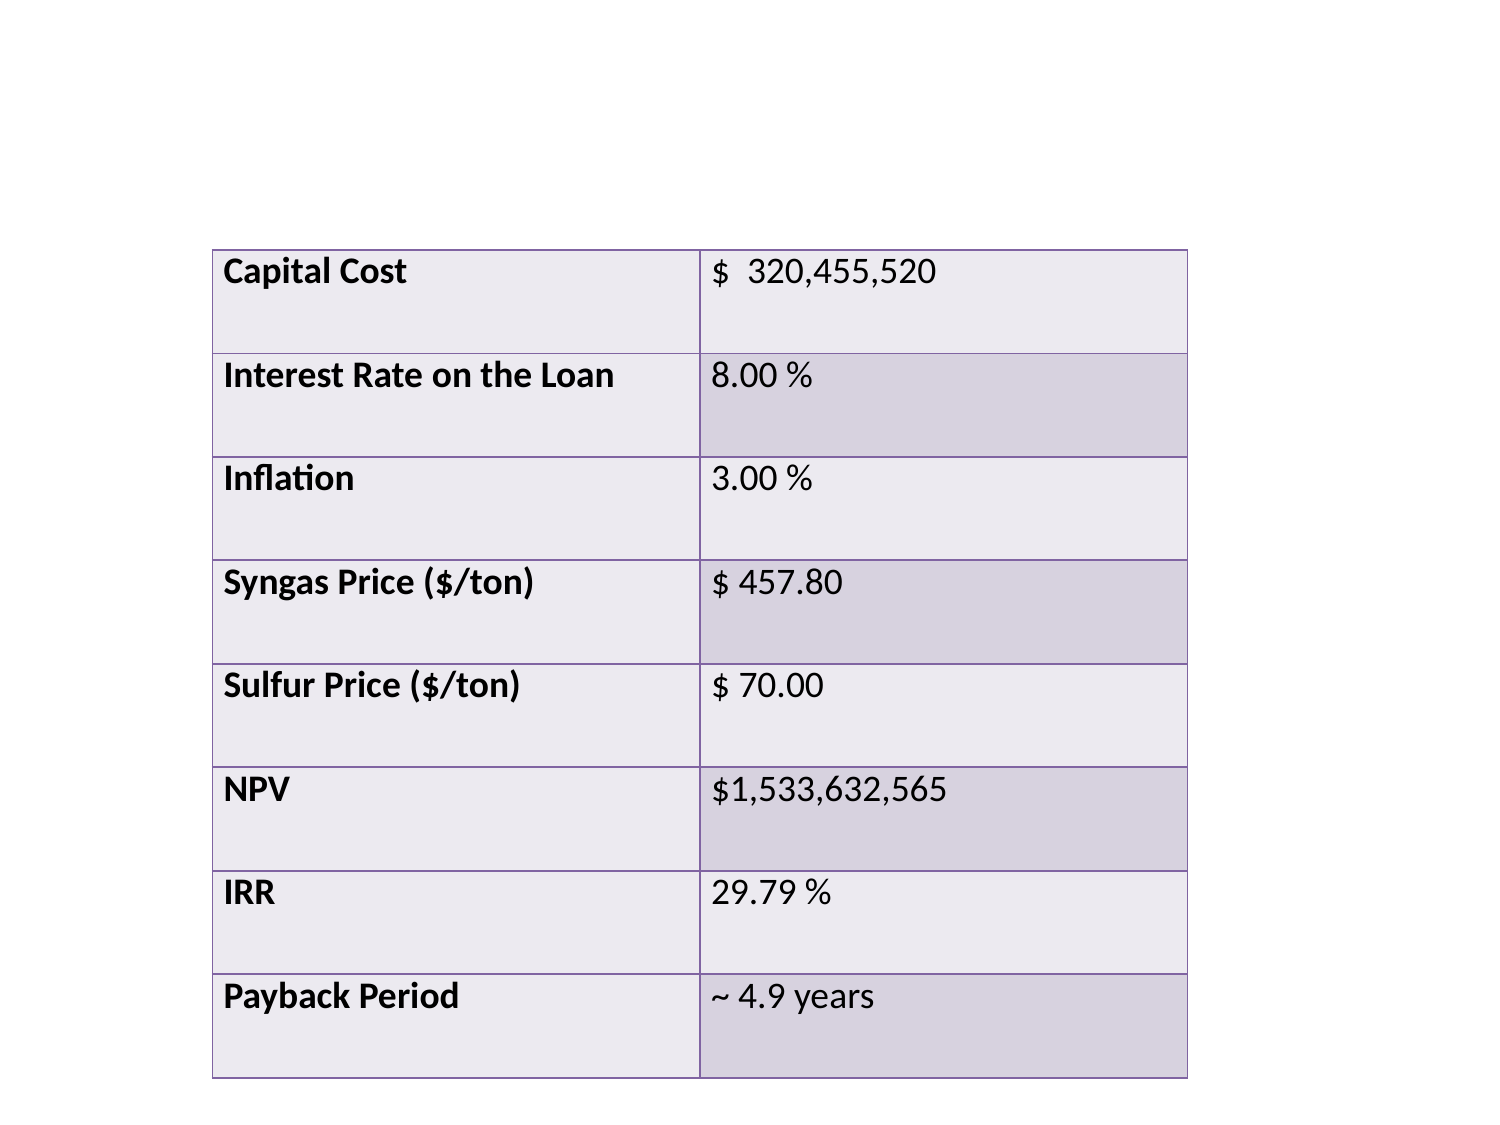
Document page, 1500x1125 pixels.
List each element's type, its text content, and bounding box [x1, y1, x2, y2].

table_cell Payback Period [213, 975, 699, 1077]
table_cell $1,533,632,565 [701, 768, 1187, 870]
table_cell ~ 4.9 years [701, 975, 1187, 1077]
table_cell $ 70.00 [701, 665, 1187, 766]
table_cell $ 457.80 [701, 561, 1187, 663]
table_cell NPV [213, 768, 699, 870]
table_header Capital Cost [213, 251, 699, 353]
table_cell IRR [213, 872, 699, 973]
table_header $ 320,455,520 [701, 251, 1187, 353]
table_cell Interest Rate on the Loan [213, 354, 699, 456]
table_cell Inflation [213, 458, 699, 559]
table_cell Sulfur Price ($/ton) [213, 665, 699, 766]
table_cell 8.00 % [701, 354, 1187, 456]
table_cell 3.00 % [701, 458, 1187, 559]
table_cell 29.79 % [701, 872, 1187, 973]
table_cell Syngas Price ($/ton) [213, 561, 699, 663]
